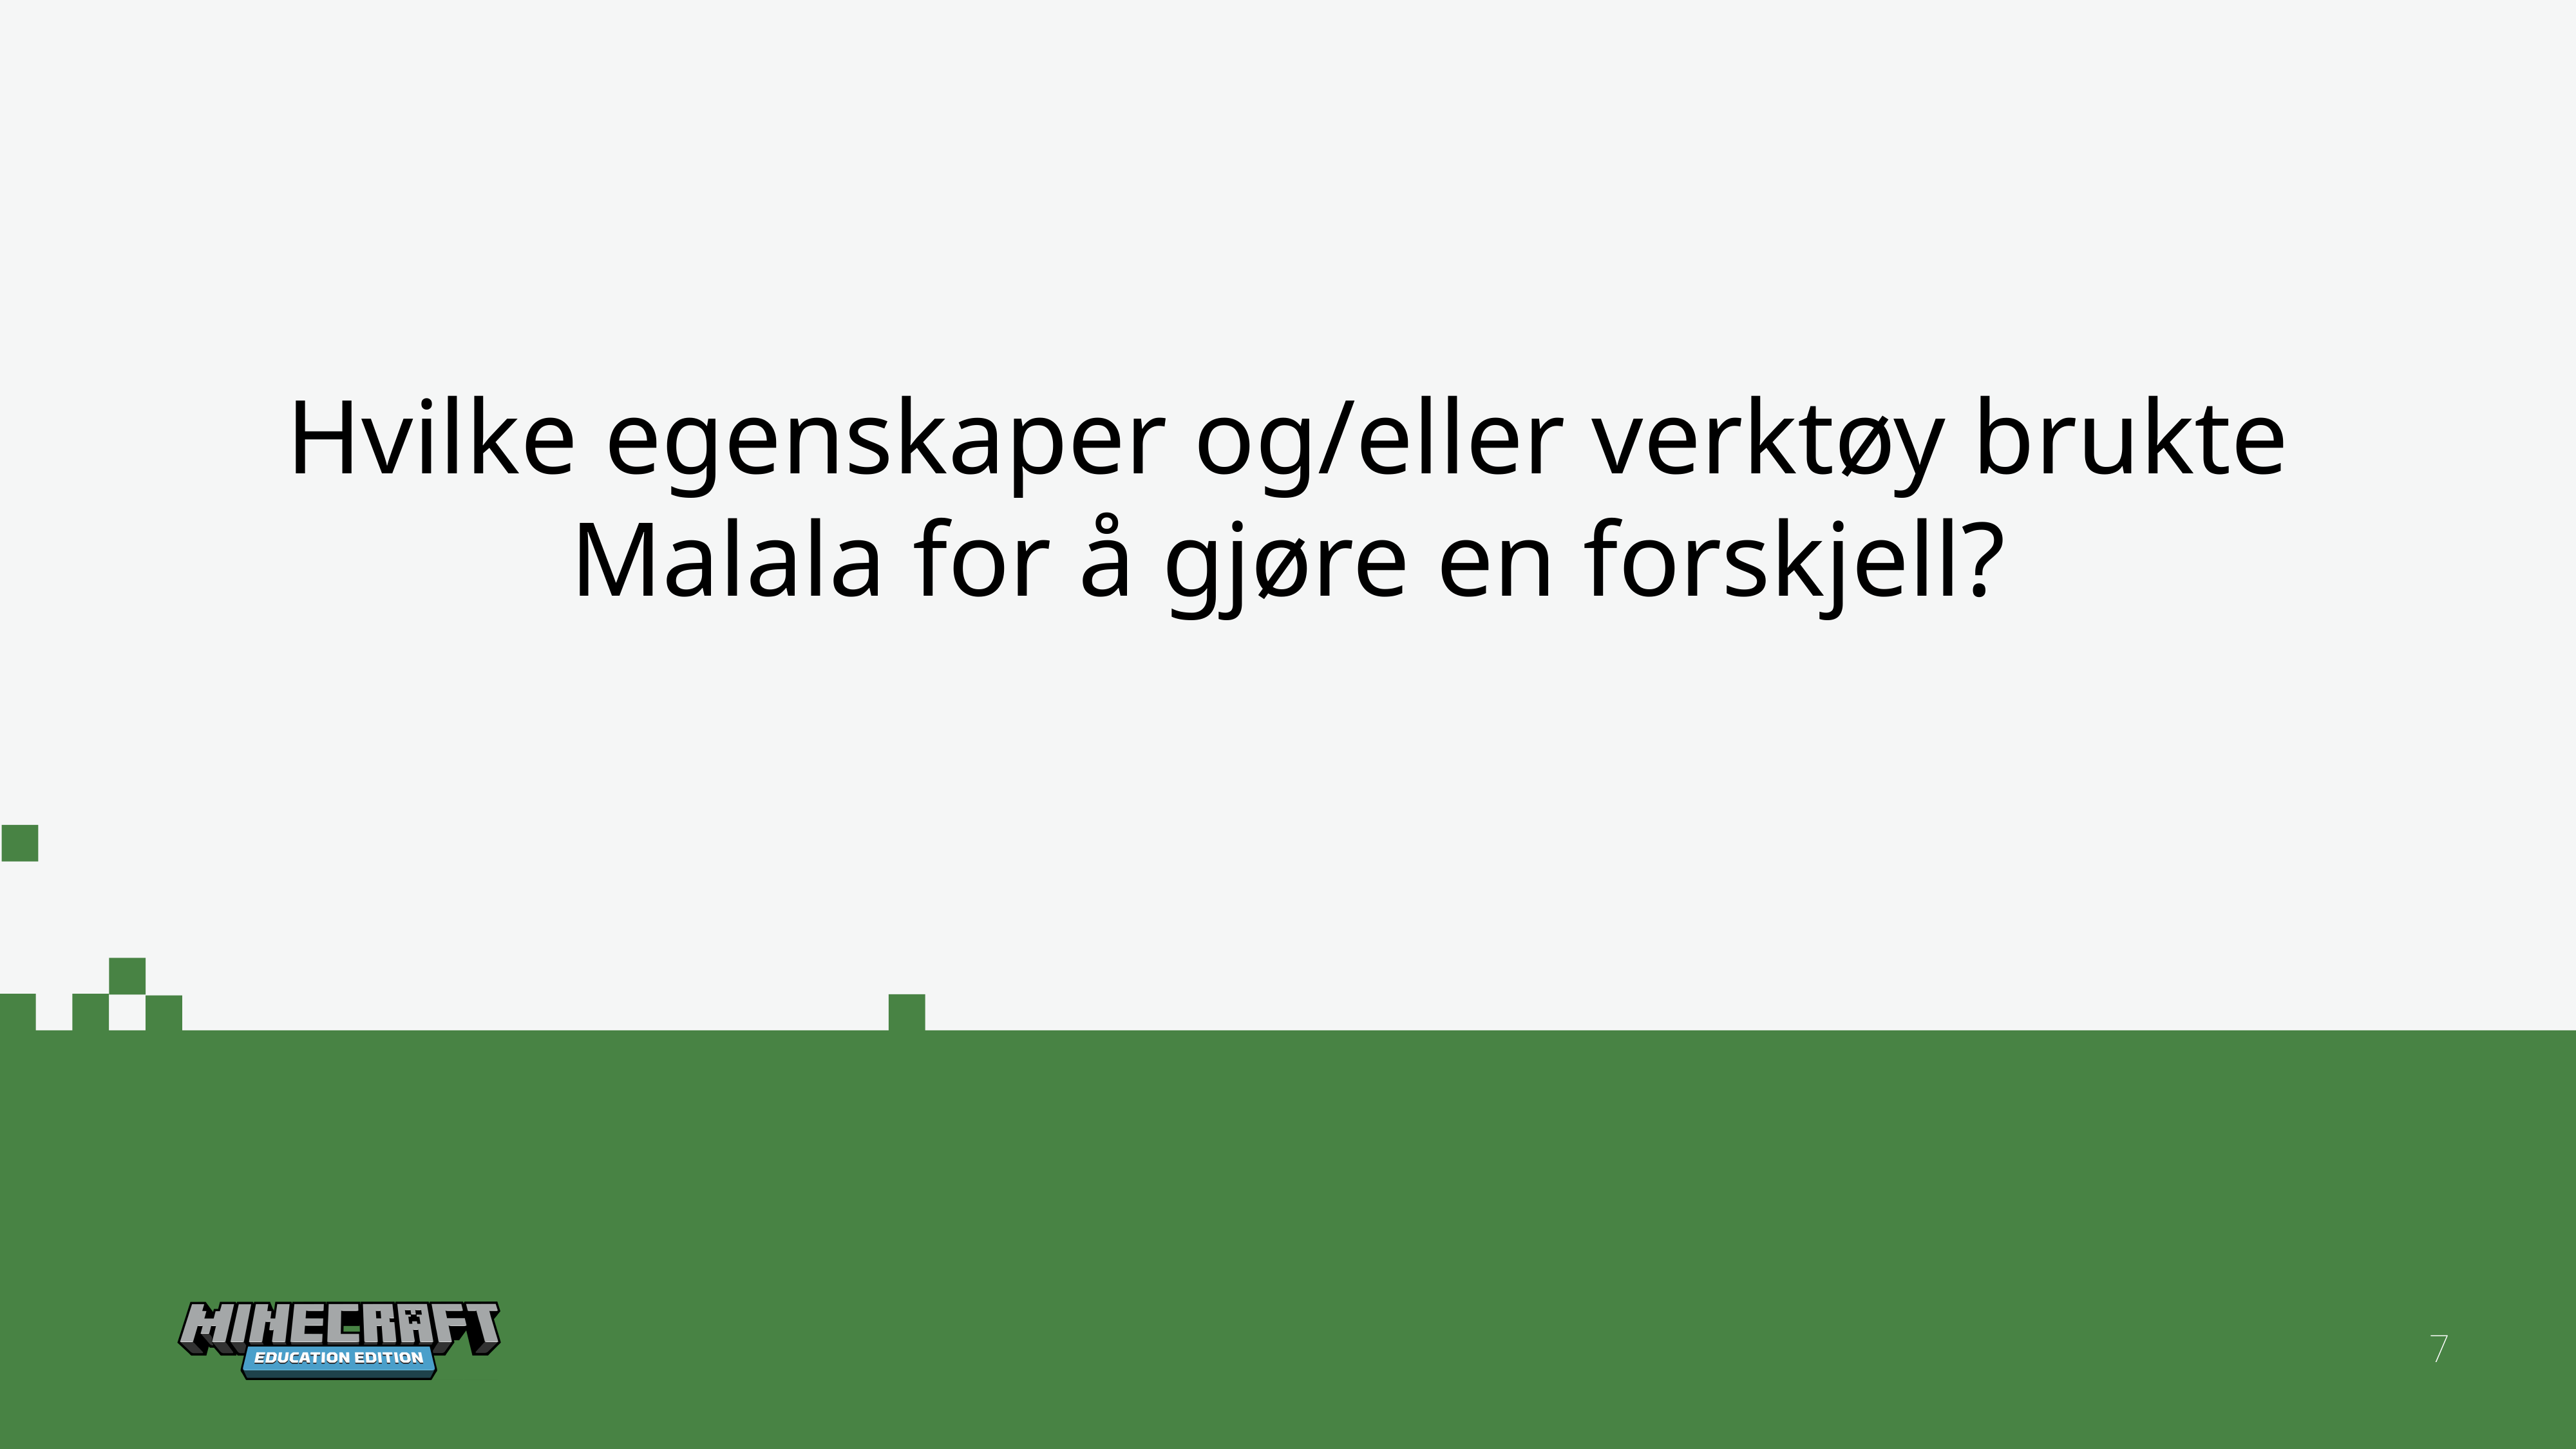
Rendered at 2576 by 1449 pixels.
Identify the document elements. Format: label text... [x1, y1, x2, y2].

slide_number 7 [2401, 1298, 2478, 1403]
title Hvilke egenskaper og/eller verktøy brukte Malala for å gjøre en forskjell? [253, 345, 2323, 688]
picture [177, 1302, 501, 1380]
